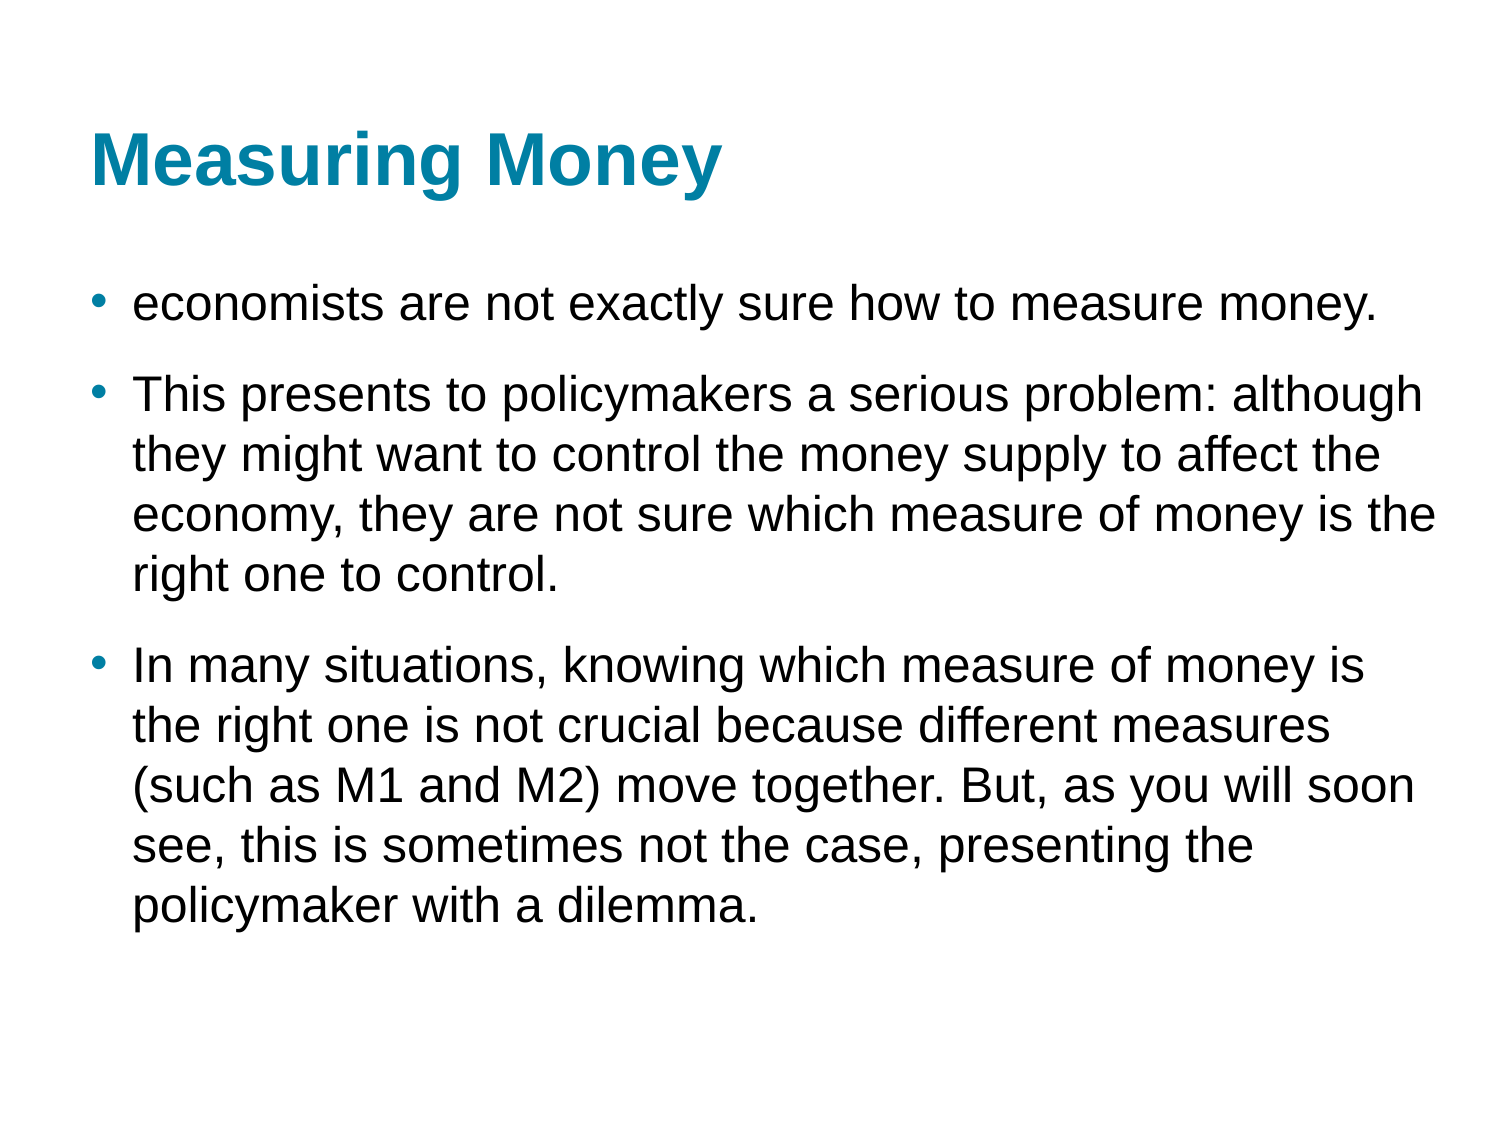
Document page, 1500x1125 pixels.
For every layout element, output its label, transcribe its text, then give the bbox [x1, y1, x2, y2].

list economists are not exactly sure how to measure money. This presents to policymakers a serious problem: although they might want to control the money supply to affect the economy, they are not sure which measure of money is the right one to control. In many situations, knowing which measure of money is the right one is not crucial because different measures (such as M1 and M2) move together. But, as you will soon see, this is sometimes not the case, presenting the policymaker with a dilemma. [75, 255, 1454, 1021]
title Measuring Money [75, 35, 1425, 216]
